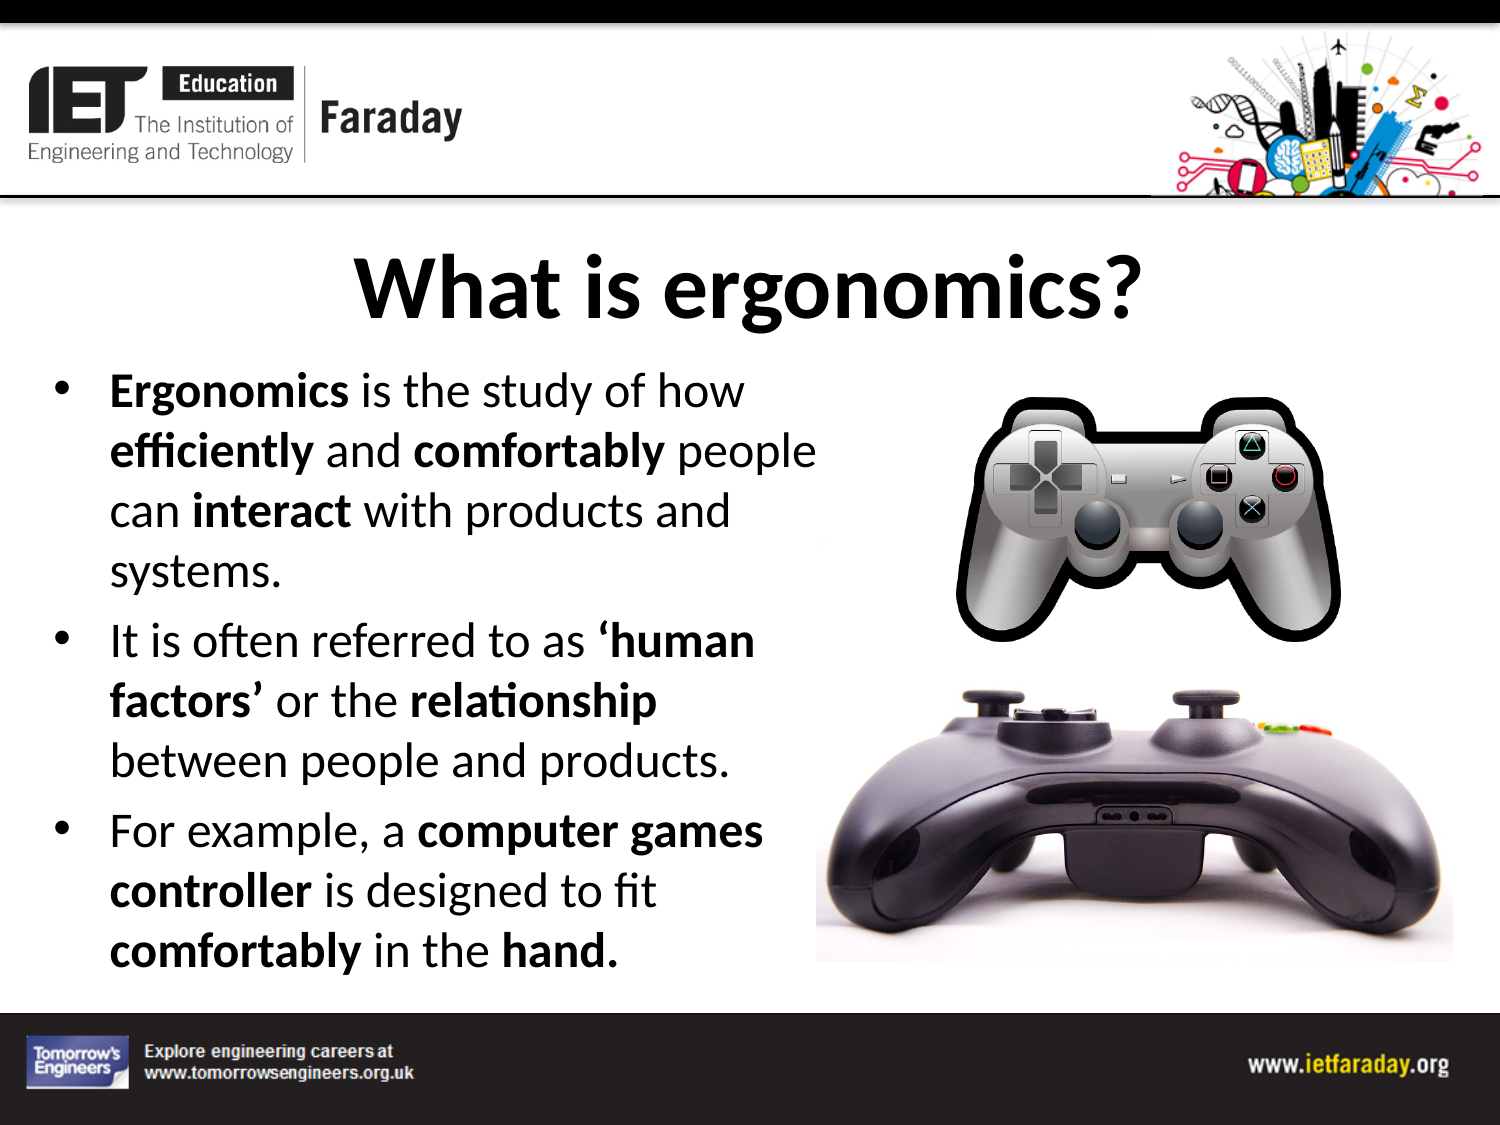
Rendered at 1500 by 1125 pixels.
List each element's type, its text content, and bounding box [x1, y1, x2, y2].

picture [0, 1013, 1500, 1125]
picture [816, 396, 1453, 962]
list Ergonomics is the study of how efficiently and comfortably people can interact with products and systems. It is often referred to as ‘human factors’ or the relationship between people and products. For example, a computer games controller is designed to fit comfortably in the hand. [38, 349, 845, 1006]
title What is ergonomics? [75, 219, 1425, 408]
picture [1359, 167, 1366, 175]
picture [1151, 30, 1483, 197]
picture [1329, 192, 1356, 197]
picture [29, 66, 462, 163]
